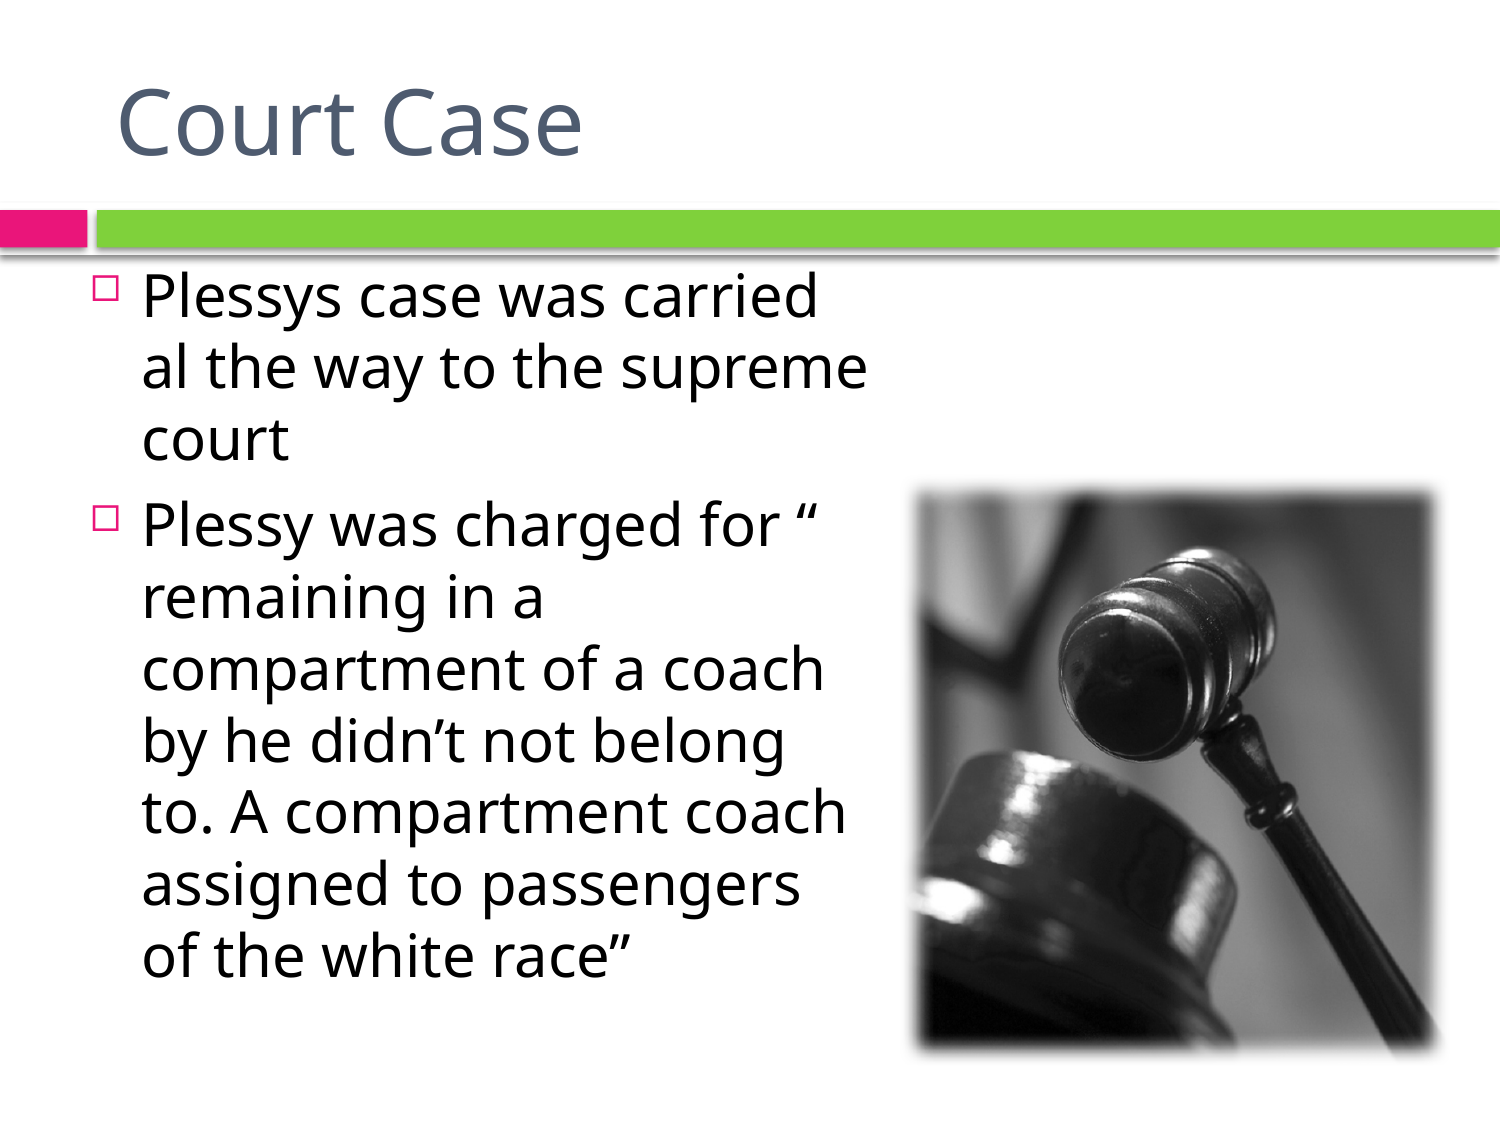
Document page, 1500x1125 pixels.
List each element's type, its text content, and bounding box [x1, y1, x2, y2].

list Plessys case was carried al the way to the supreme court Plessy was charged for “ remaining in a compartment of a coach by he didn’t not belong to. A compartment coach assigned to passengers of the white race” [75, 249, 888, 1000]
picture [899, 474, 1451, 1067]
title Court Case [100, 37, 1438, 200]
